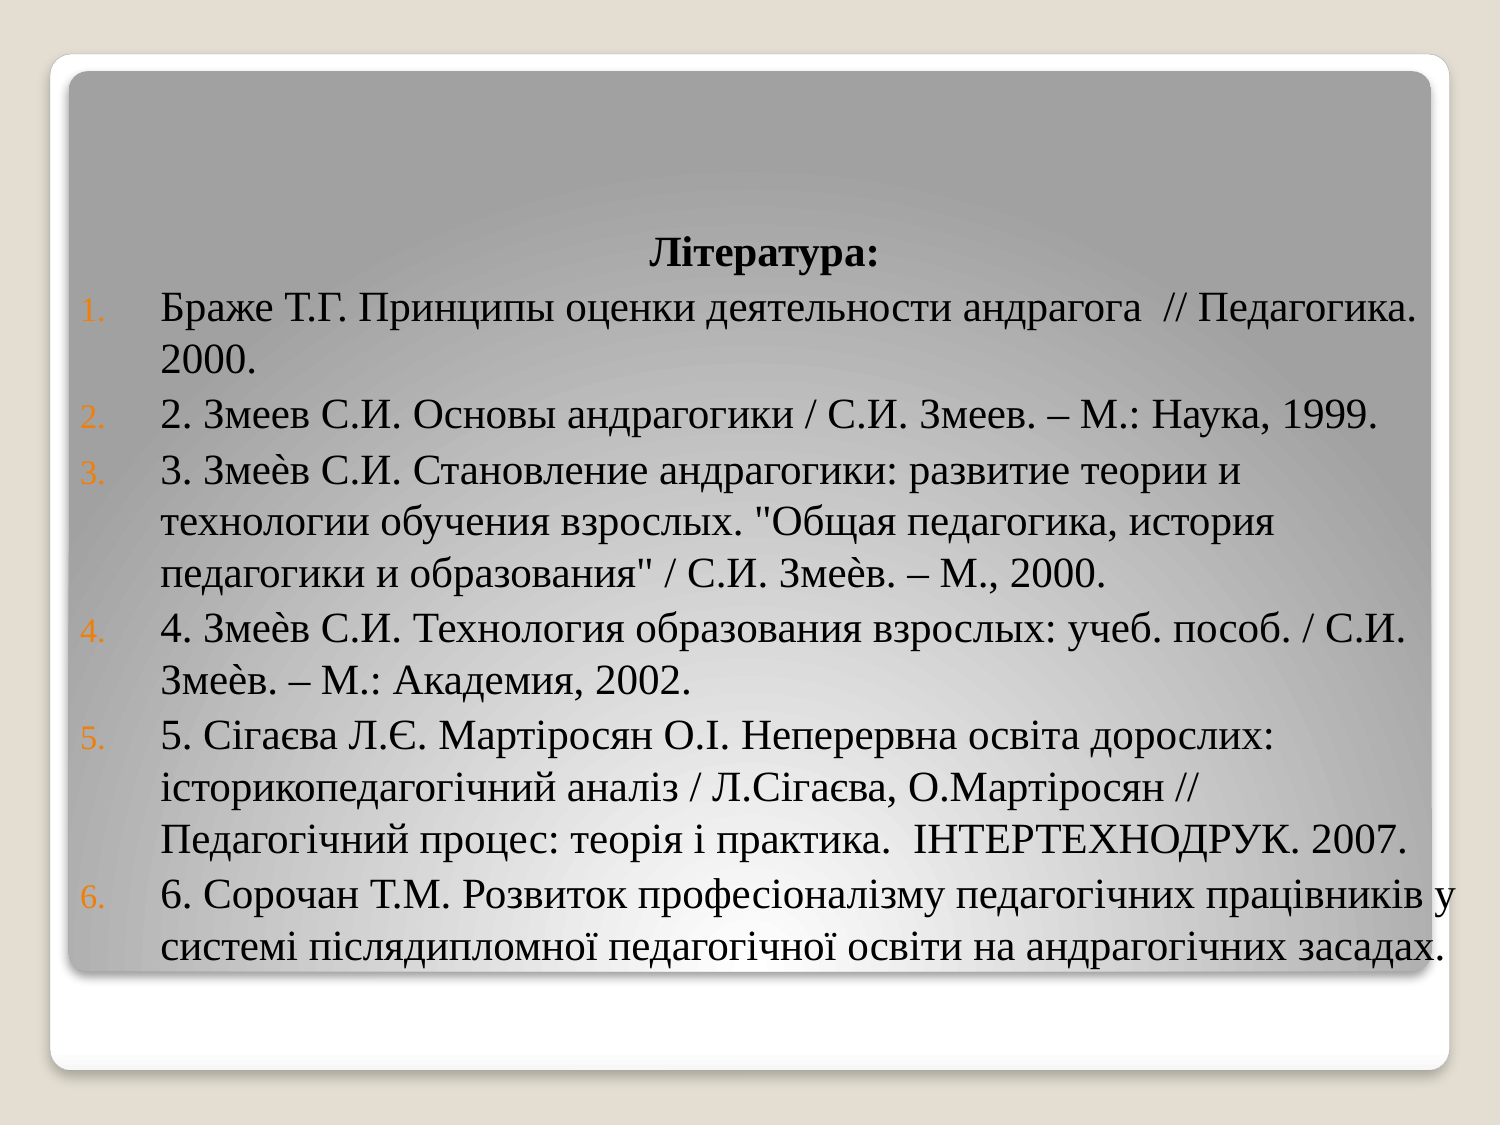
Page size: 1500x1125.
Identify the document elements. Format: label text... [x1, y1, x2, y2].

list Література: Браже Т.Г. Принципы оценки деятельности андрагога // Педагогика. 2000. 2. Змеев С.И. Основы андрагогики / С.И. Змеев. – М.: Наука, 1999. 3. Змеѐв С.И. Становление андрагогики: развитие теории и технологии обучения взрослых. "Общая педагогика, история педагогики и образования" / С.И. Змеѐв. – М., 2000. 4. Змеѐв С.И. Технология образования взрослых: учеб. пособ. / С.И. Змеѐв. – М.: Академия, 2002. 5. Сігаєва Л.Є. Мартіросян О.І. Неперервна освіта дорослих: історикопедагогічний аналіз / Л.Сігаєва, О.Мартіросян // Педагогічний процес: теорія і практика. ІНТЕРТЕХНОДРУК. 2007. 6. Сорочан Т.М. Розвиток професіоналізму педагогічних працівників у системі післядипломної педагогічної освіти на андрагогічних засадах. [50, 208, 1475, 1047]
